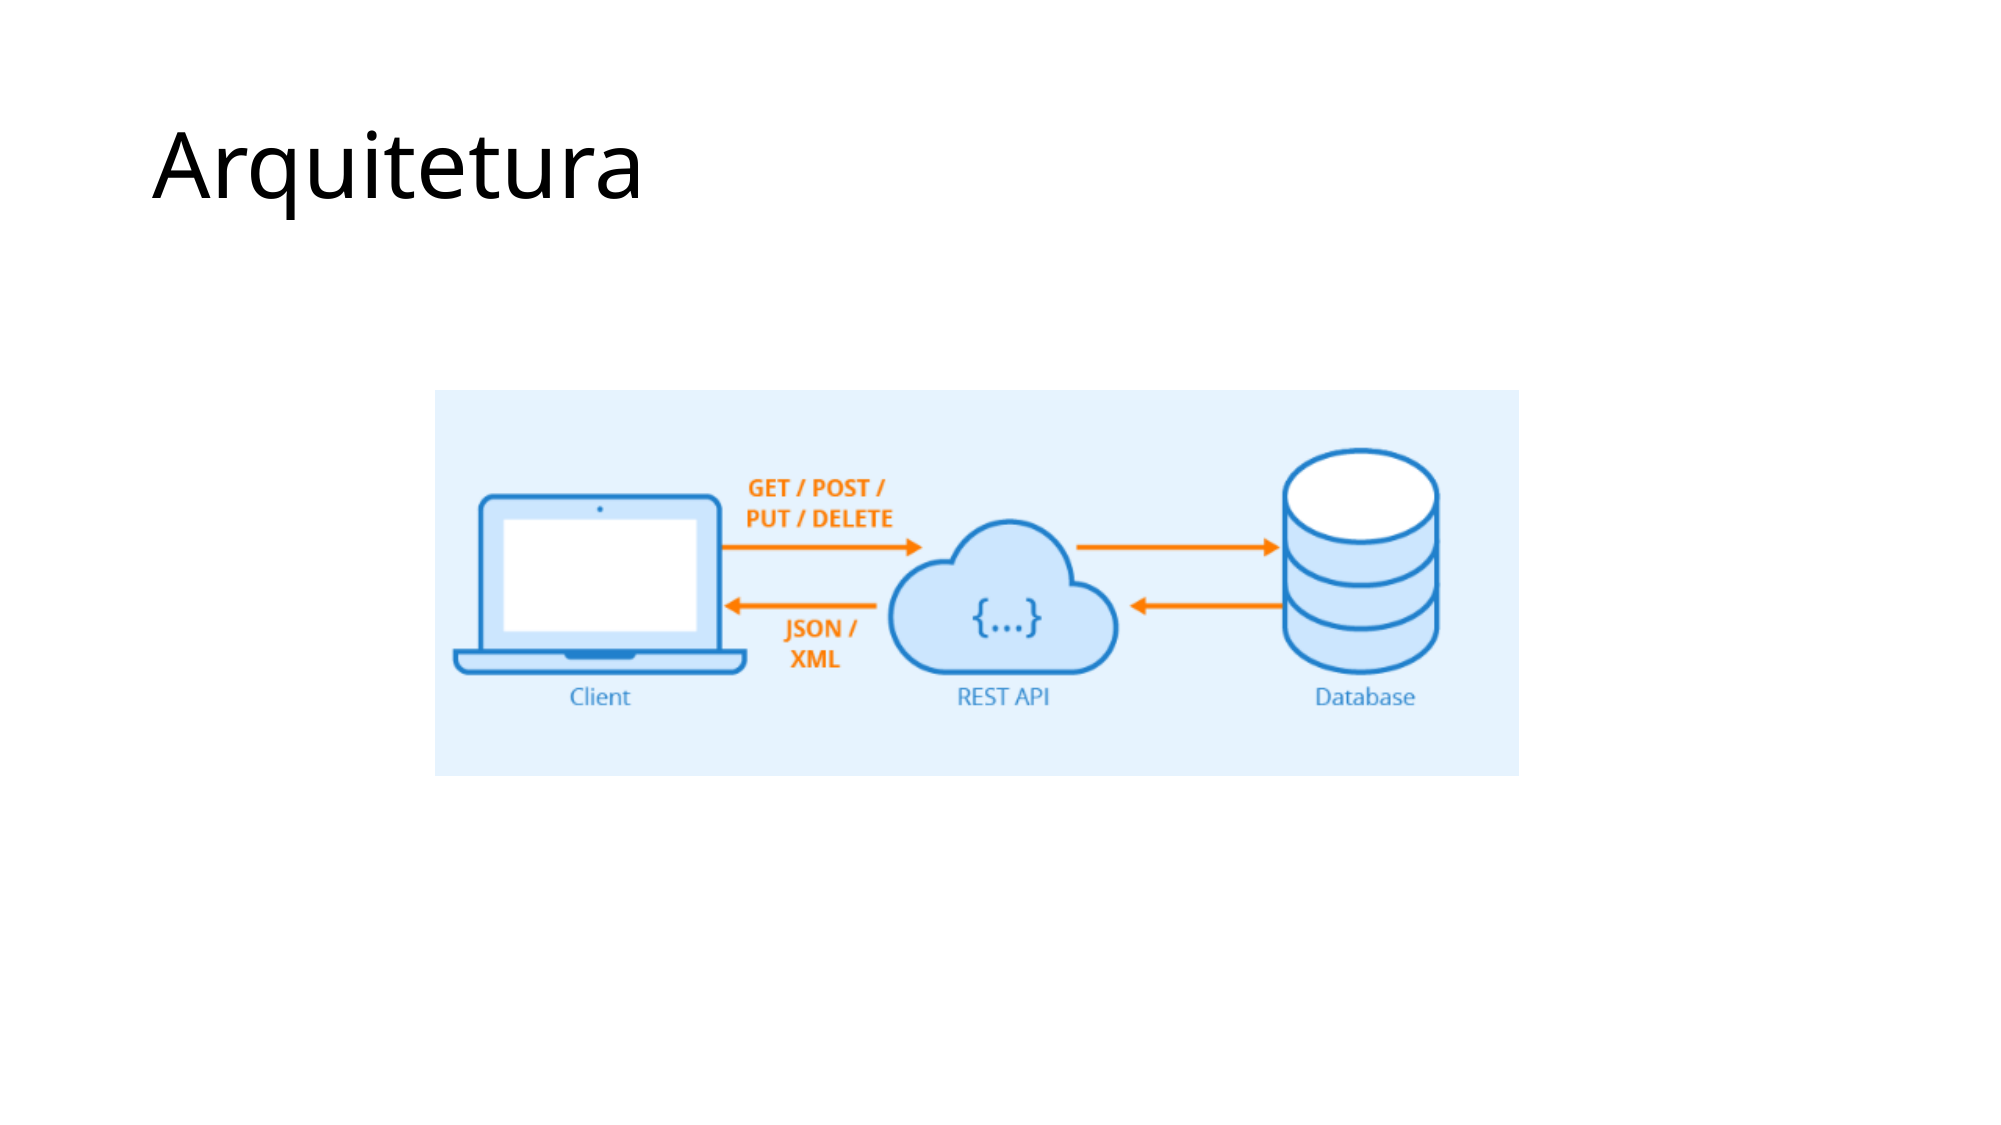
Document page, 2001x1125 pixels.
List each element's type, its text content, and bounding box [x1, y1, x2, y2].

picture [435, 390, 1519, 776]
title Arquitetura [137, 59, 1863, 278]
